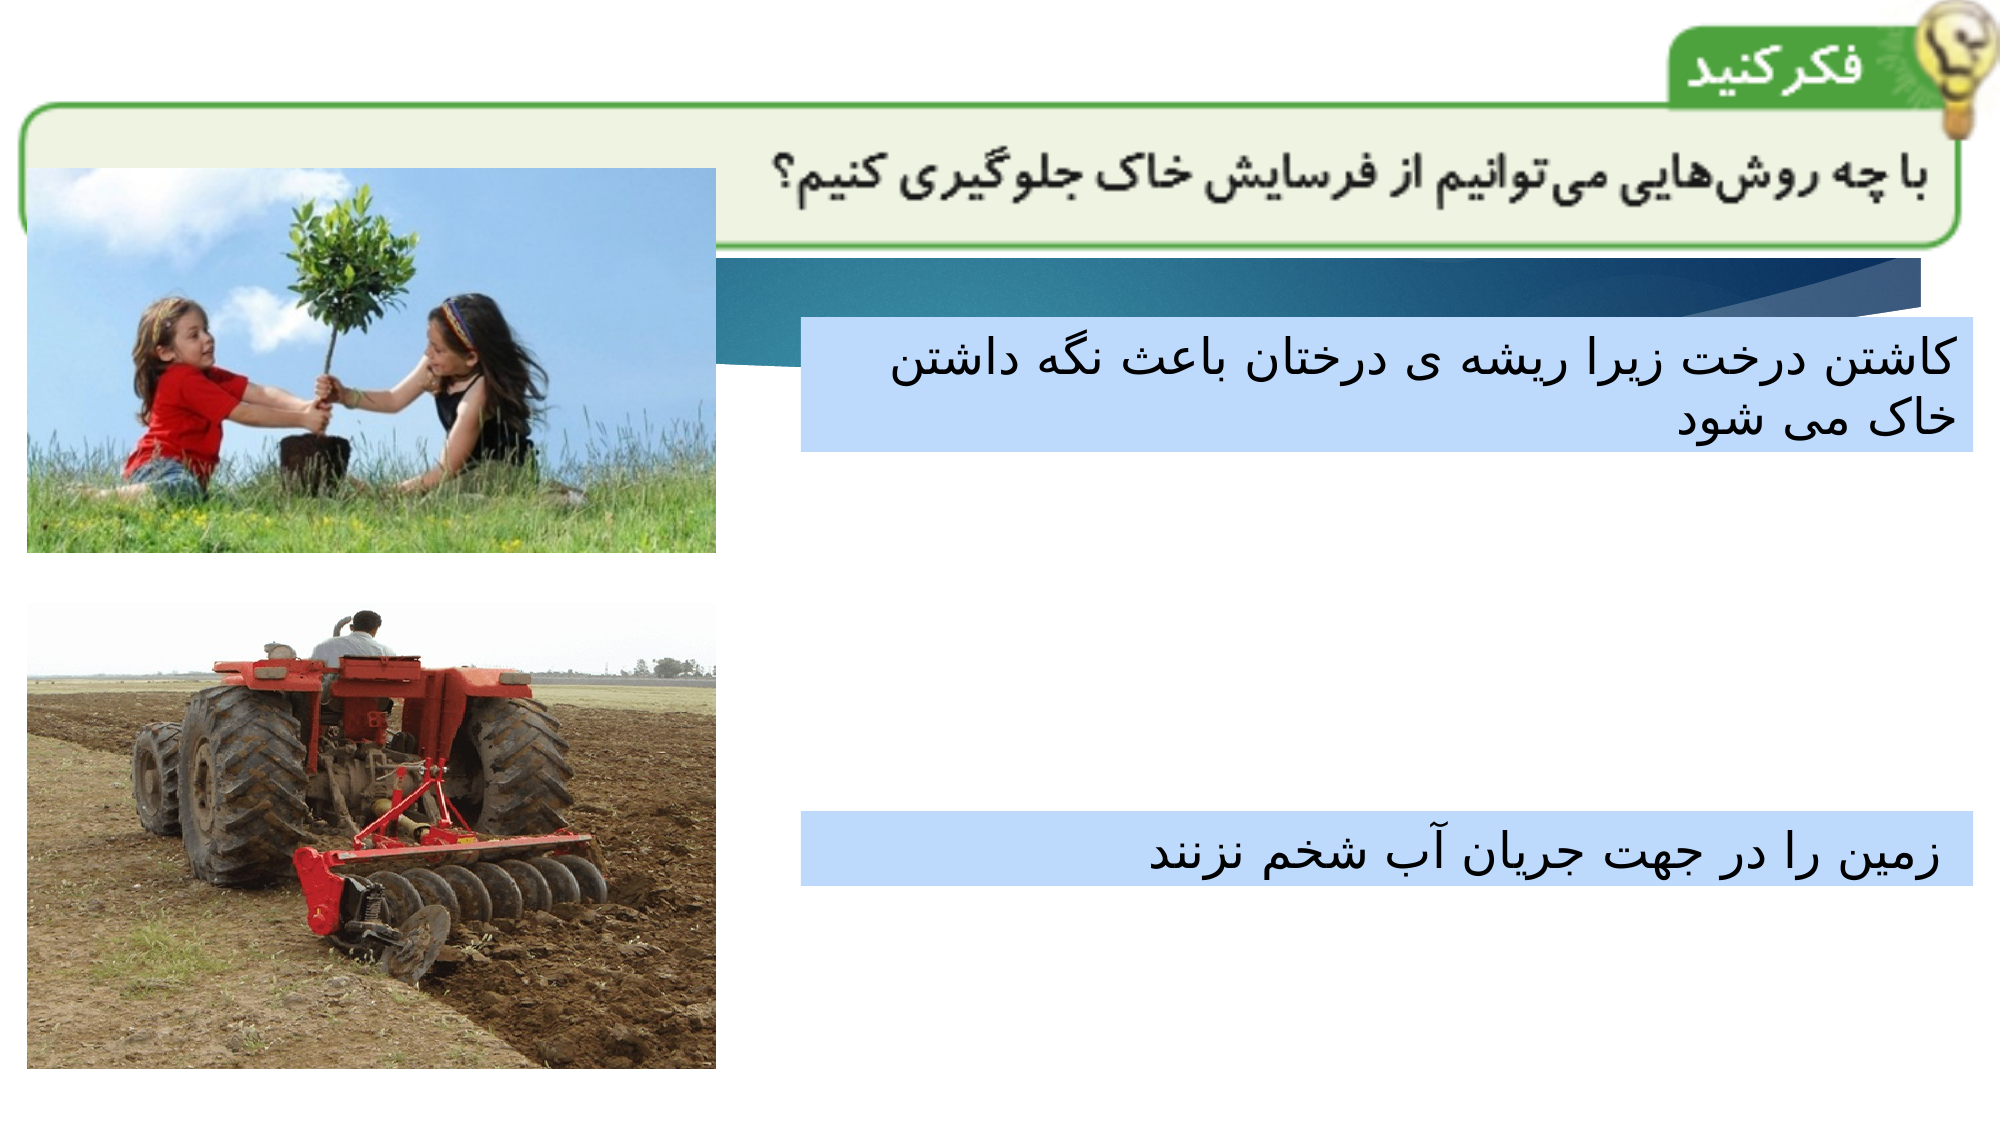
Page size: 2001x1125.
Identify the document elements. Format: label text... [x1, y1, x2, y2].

text_box زمین را در جهت جریان آب شخم نزنند [800, 811, 1974, 886]
picture [27, 168, 716, 553]
picture [27, 603, 716, 1069]
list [9, 0, 2000, 258]
text_box کاشتن درخت زیرا ریشه ی درختان باعث نگه داشتن خاک می شود [800, 317, 1974, 452]
